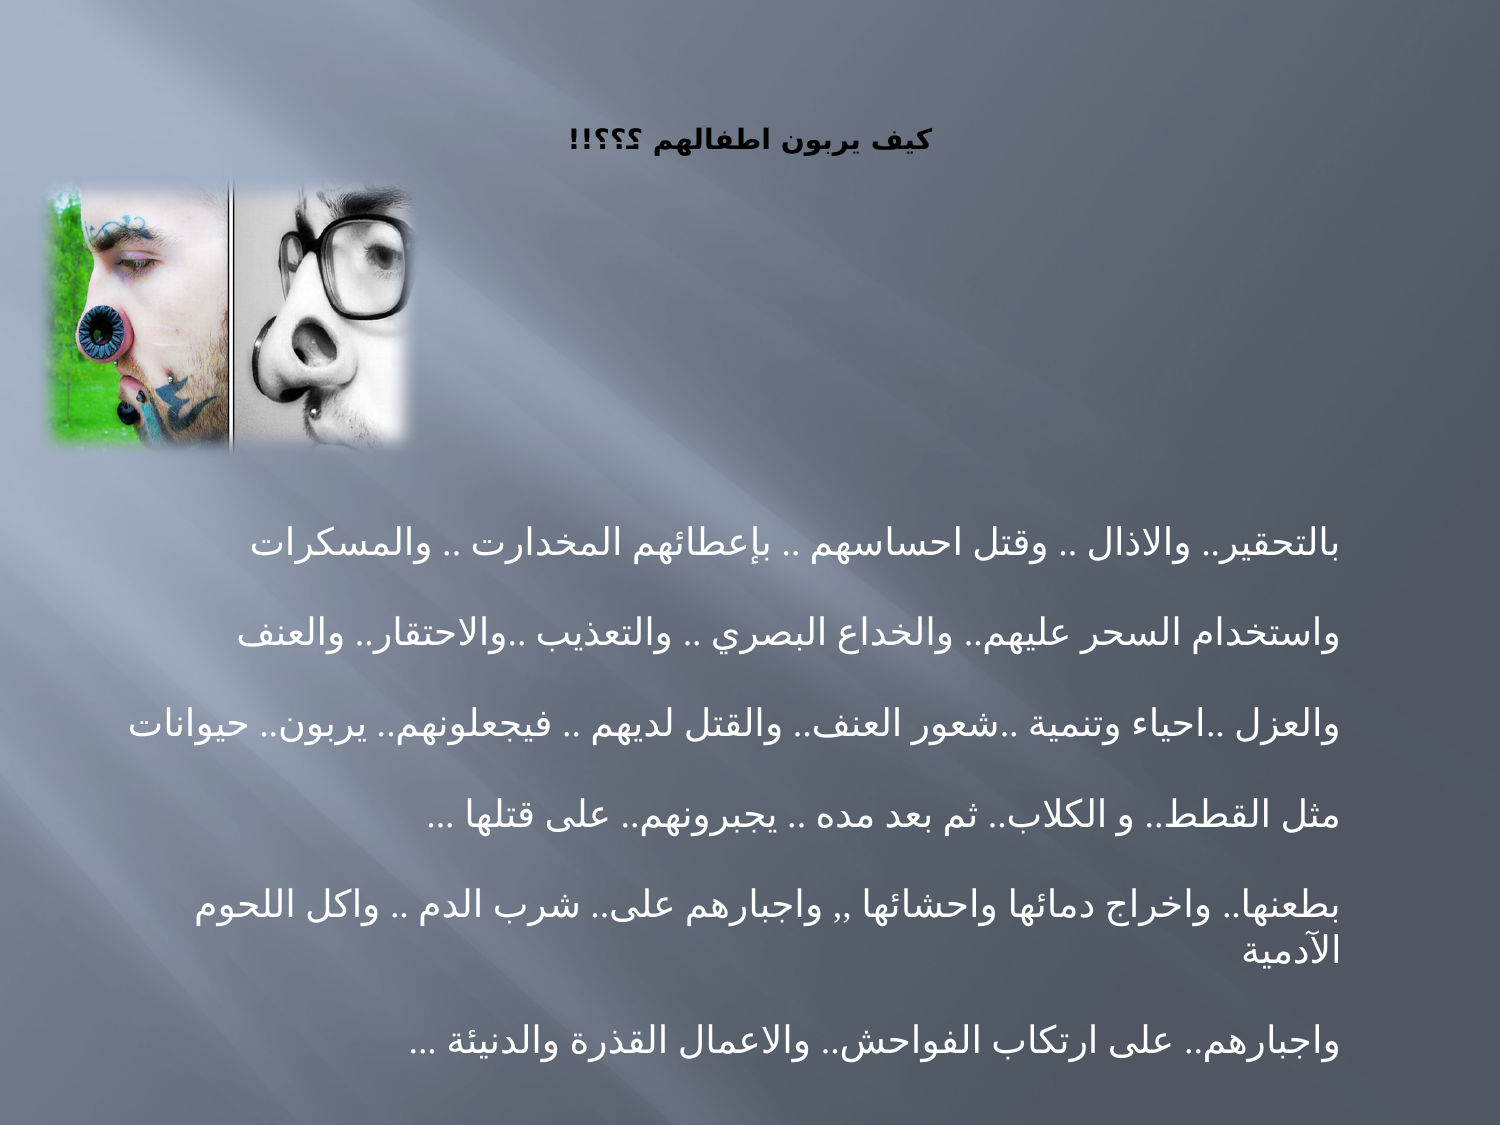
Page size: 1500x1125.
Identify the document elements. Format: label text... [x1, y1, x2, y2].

list بالتحقير.. والاذال .. وقتل احساسهم .. بإعطائهم المخدارت .. والمسكرات واستخدام السحر عليهم.. والخداع البصري .. والتعذيب ..والاحتقار.. والعنف والعزل ..احياء وتنمية ..شعور العنف.. والقتل لديهم .. فيجعلونهم.. يربون.. حيوانات مثل القطط.. و الكلاب.. ثم بعد مده .. يجبرونهم.. على قتلها ... بطعنها.. واخراج دمائها واحشائها ,, واجبارهم على.. شرب الدم .. واكل اللحوم الآدمية واجبارهم.. على ارتكاب الفواحش.. والاعمال القذرة والدنيئة ... [82, 457, 1432, 1125]
picture [34, 175, 422, 458]
title كيف يربون اطفالهم ؟؟؟!! [75, 45, 1425, 233]
